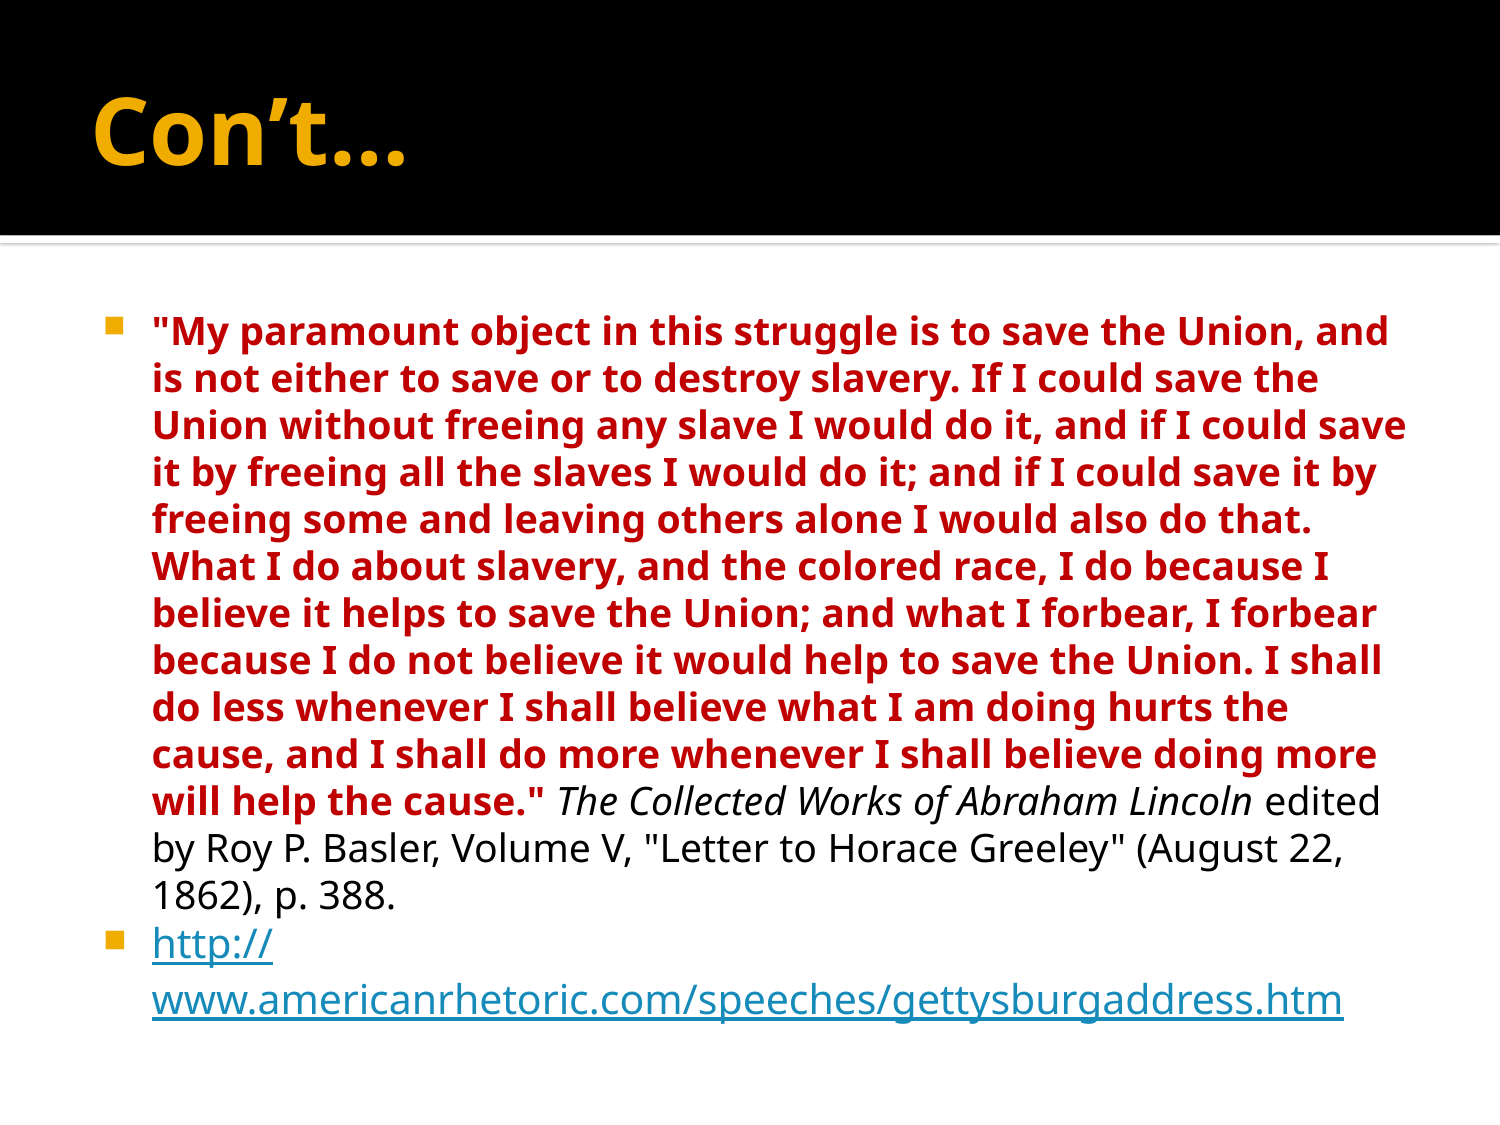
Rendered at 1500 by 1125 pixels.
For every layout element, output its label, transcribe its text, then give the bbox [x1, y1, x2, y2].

list "My paramount object in this struggle is to save the Union, and is not either to save or to destroy slavery. If I could save the Union without freeing any slave I would do it, and if I could save it by freeing all the slaves I would do it; and if I could save it by freeing some and leaving others alone I would also do that. What I do about slavery, and the colored race, I do because I believe it helps to save the Union; and what I forbear, I forbear because I do not believe it would help to save the Union. I shall do less whenever I shall believe what I am doing hurts the cause, and I shall do more whenever I shall believe doing more will help the cause." The Collected Works of Abraham Lincoln edited by Roy P. Basler, Volume V, "Letter to Horace Greeley" (August 22, 1862), p. 388. http://www.americanrhetoric.com/speeches/gettysburgaddress.htm [75, 291, 1425, 1050]
title Con’t… [75, 25, 1425, 231]
